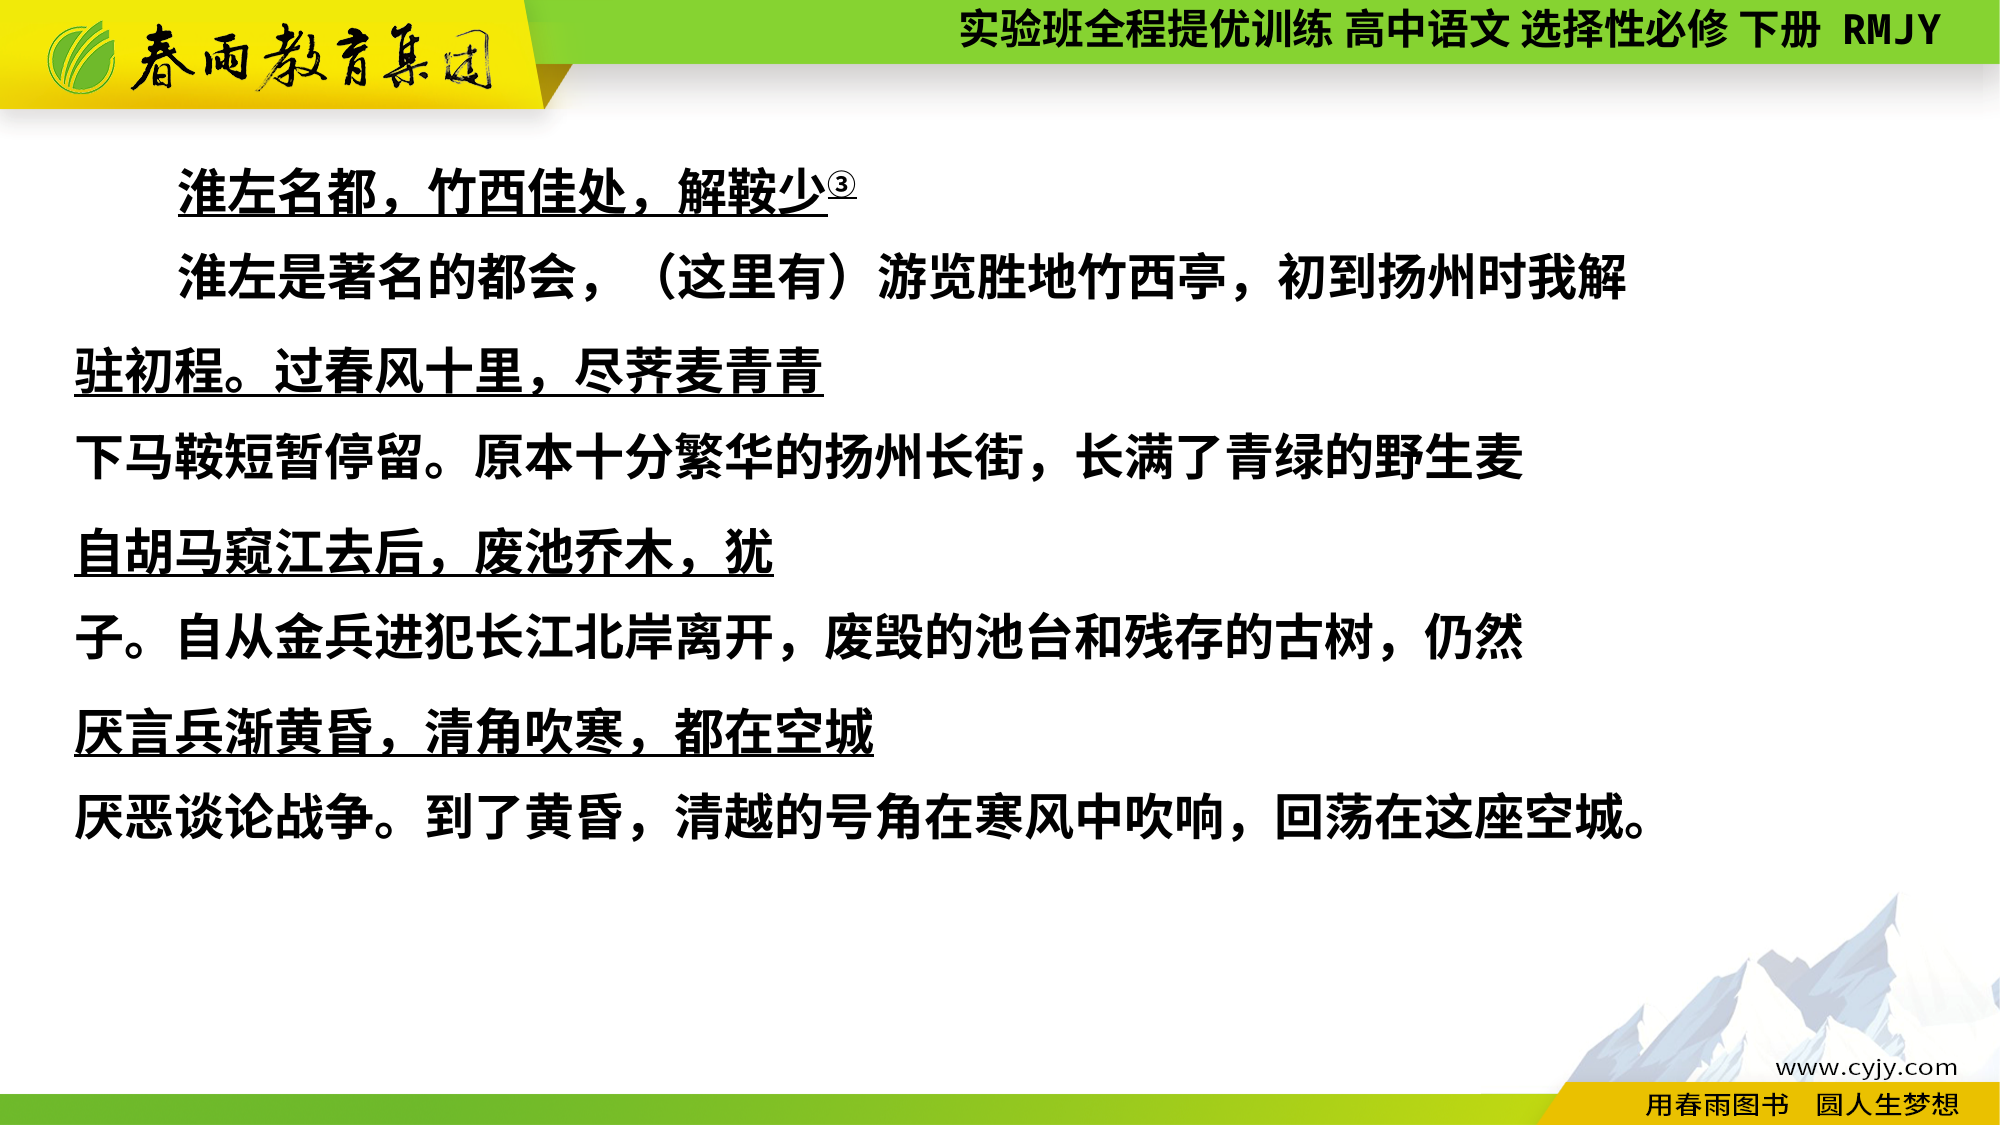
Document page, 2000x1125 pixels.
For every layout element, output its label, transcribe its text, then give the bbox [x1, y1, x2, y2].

picture [0, 0, 2000, 1125]
text_box 淮左是著名的都会，（这里有）游览胜地竹西亭，初到扬州时我解 下马鞍短暂停留。原本十分繁华的扬州长街，长满了青绿的野生麦 子。自从金兵进犯长江北岸离开，废毁的池台和残存的古树，仍然 厌恶谈论战争。到了黄昏，清越的号角在寒风中吹响，回荡在这座空城。 [59, 208, 1944, 853]
